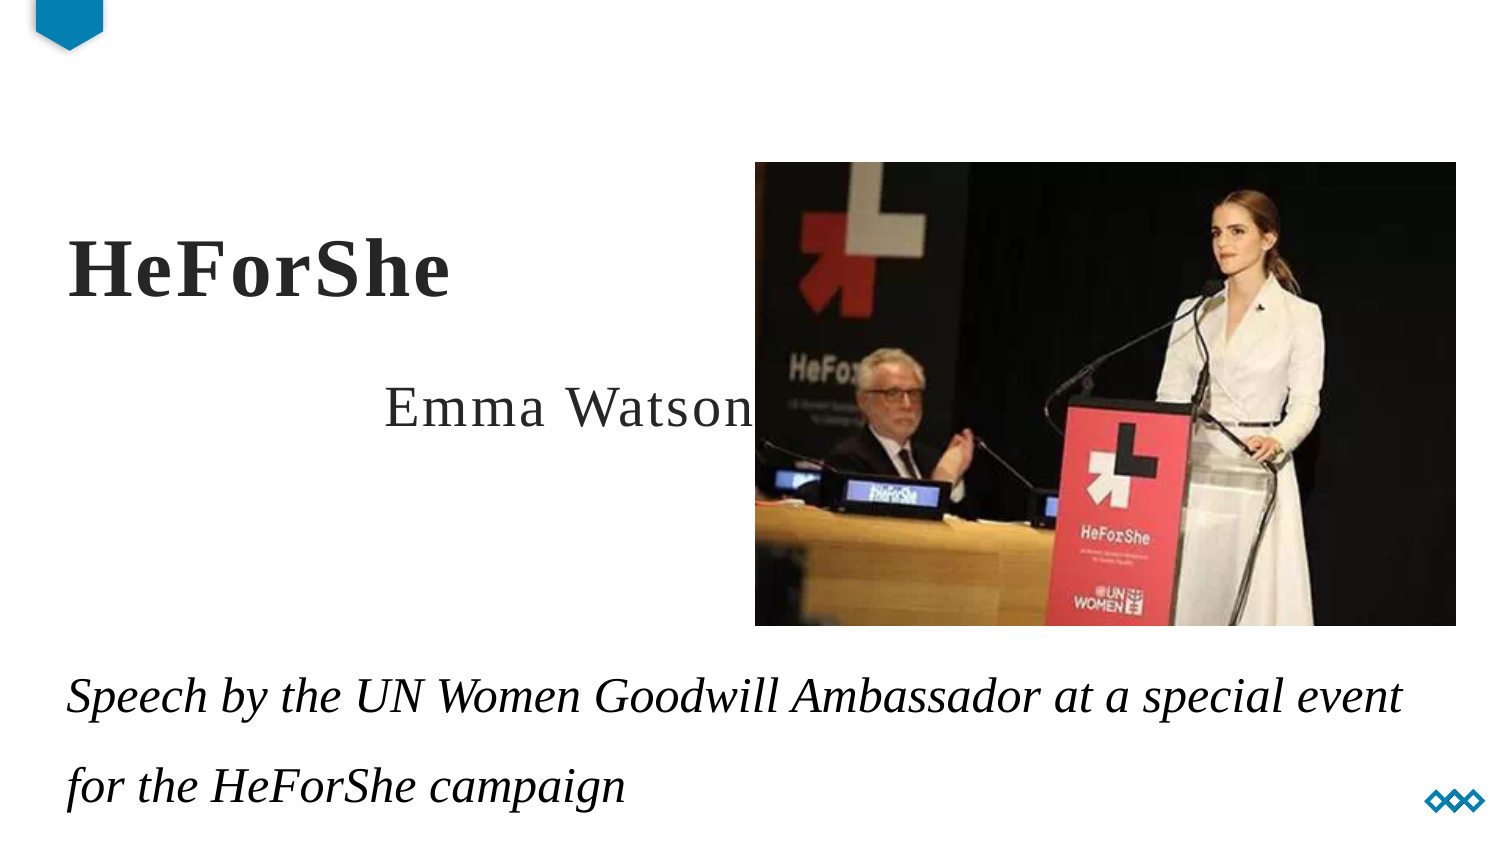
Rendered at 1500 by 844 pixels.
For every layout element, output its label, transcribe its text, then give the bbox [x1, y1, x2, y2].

text_box Speech by the UN Women Goodwill Ambassador at a special event for the HeForShe campaign [51, 625, 1456, 821]
list HeForShe Emma Watson [51, 162, 755, 466]
picture [755, 162, 1456, 626]
